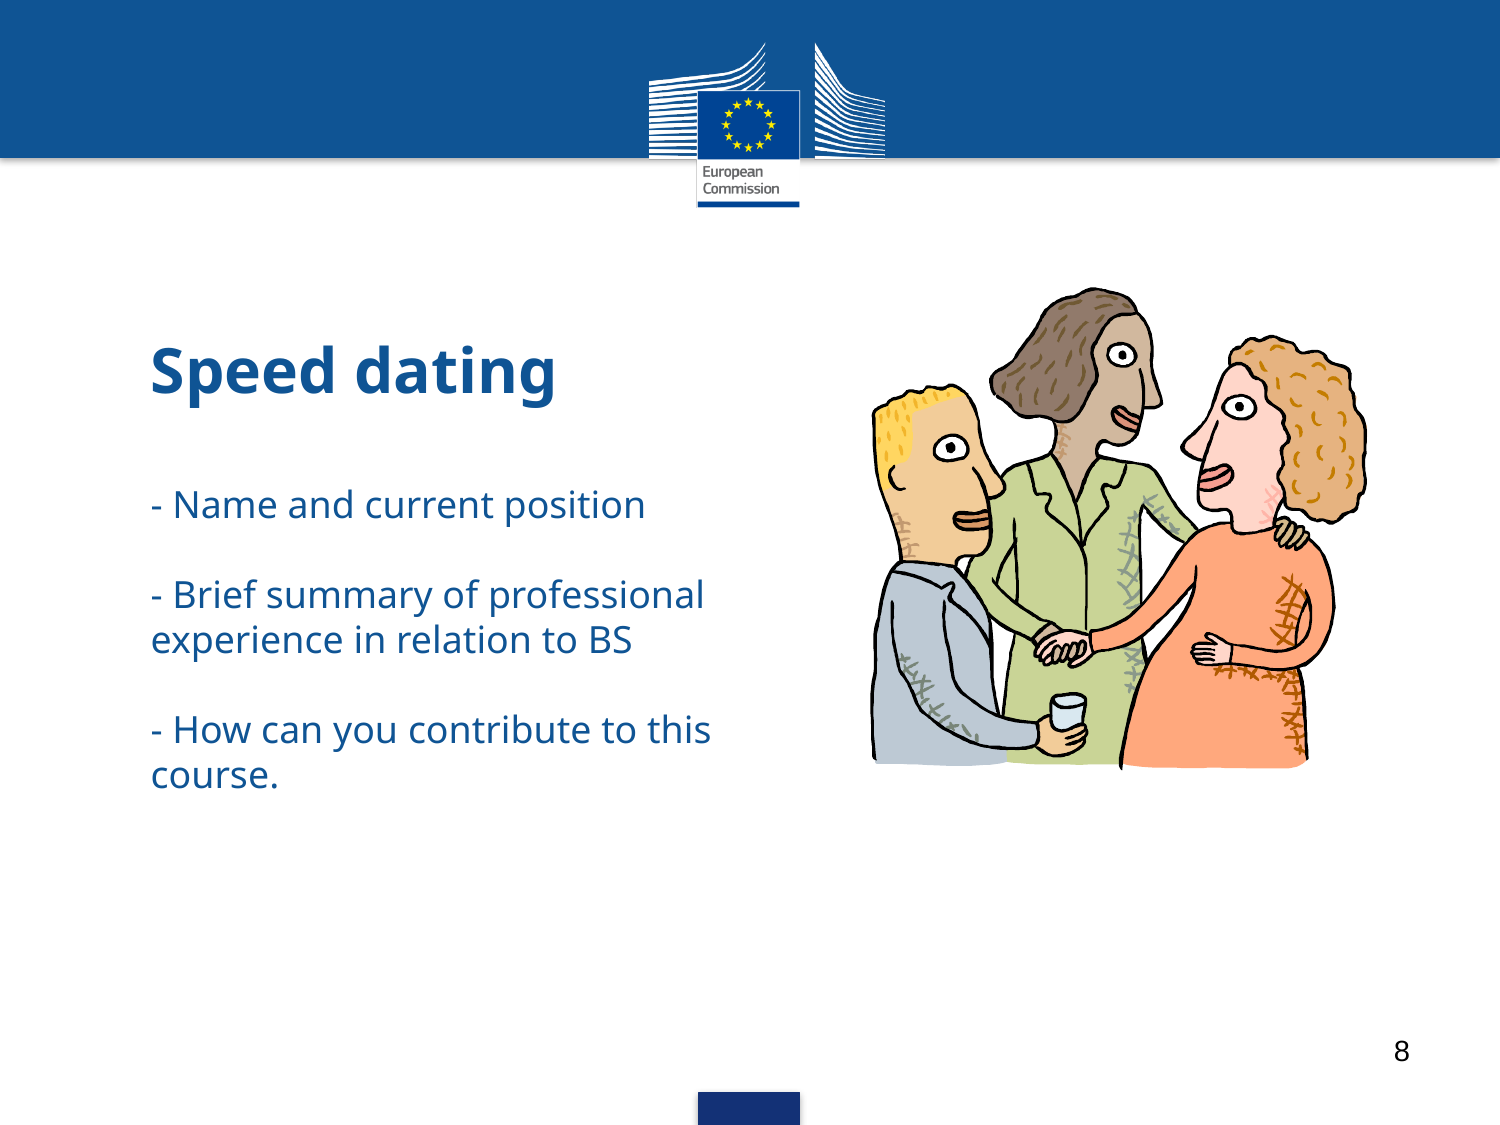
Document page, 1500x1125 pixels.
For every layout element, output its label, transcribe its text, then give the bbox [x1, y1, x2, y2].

slide_number 8 [1074, 1024, 1426, 1103]
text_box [867, 278, 1377, 780]
title Speed dating - Name and current position - Brief summary of professional experience in relation to BS - How can you contribute to this course. [76, 219, 751, 953]
picture [649, 42, 885, 208]
